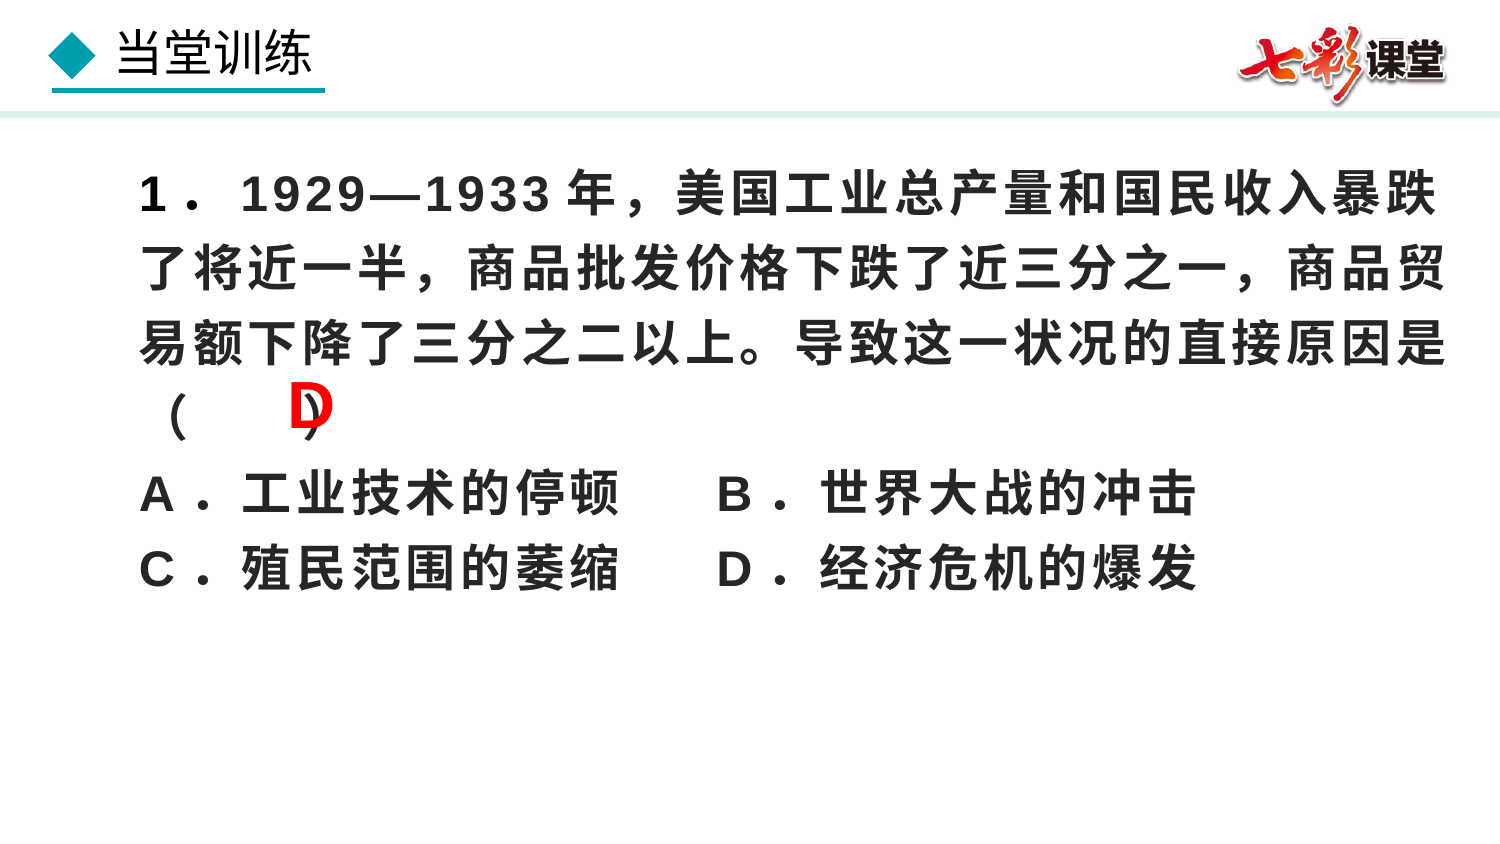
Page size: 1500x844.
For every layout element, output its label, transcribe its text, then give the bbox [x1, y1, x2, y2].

picture [1234, 20, 1451, 108]
text_box D [272, 354, 340, 443]
title 1．1929—1933年，美国工业总产量和国民收入暴跌了将近一半，商品批发价格下跌了近三分之一，商品贸易额下降了三分之二以上。导致这一状况的直接原因是（ ） A．工业技术的停顿 B．世界大战的冲击 C．殖民范围的萎缩 D．经济危机的爆发 [123, 139, 1471, 580]
